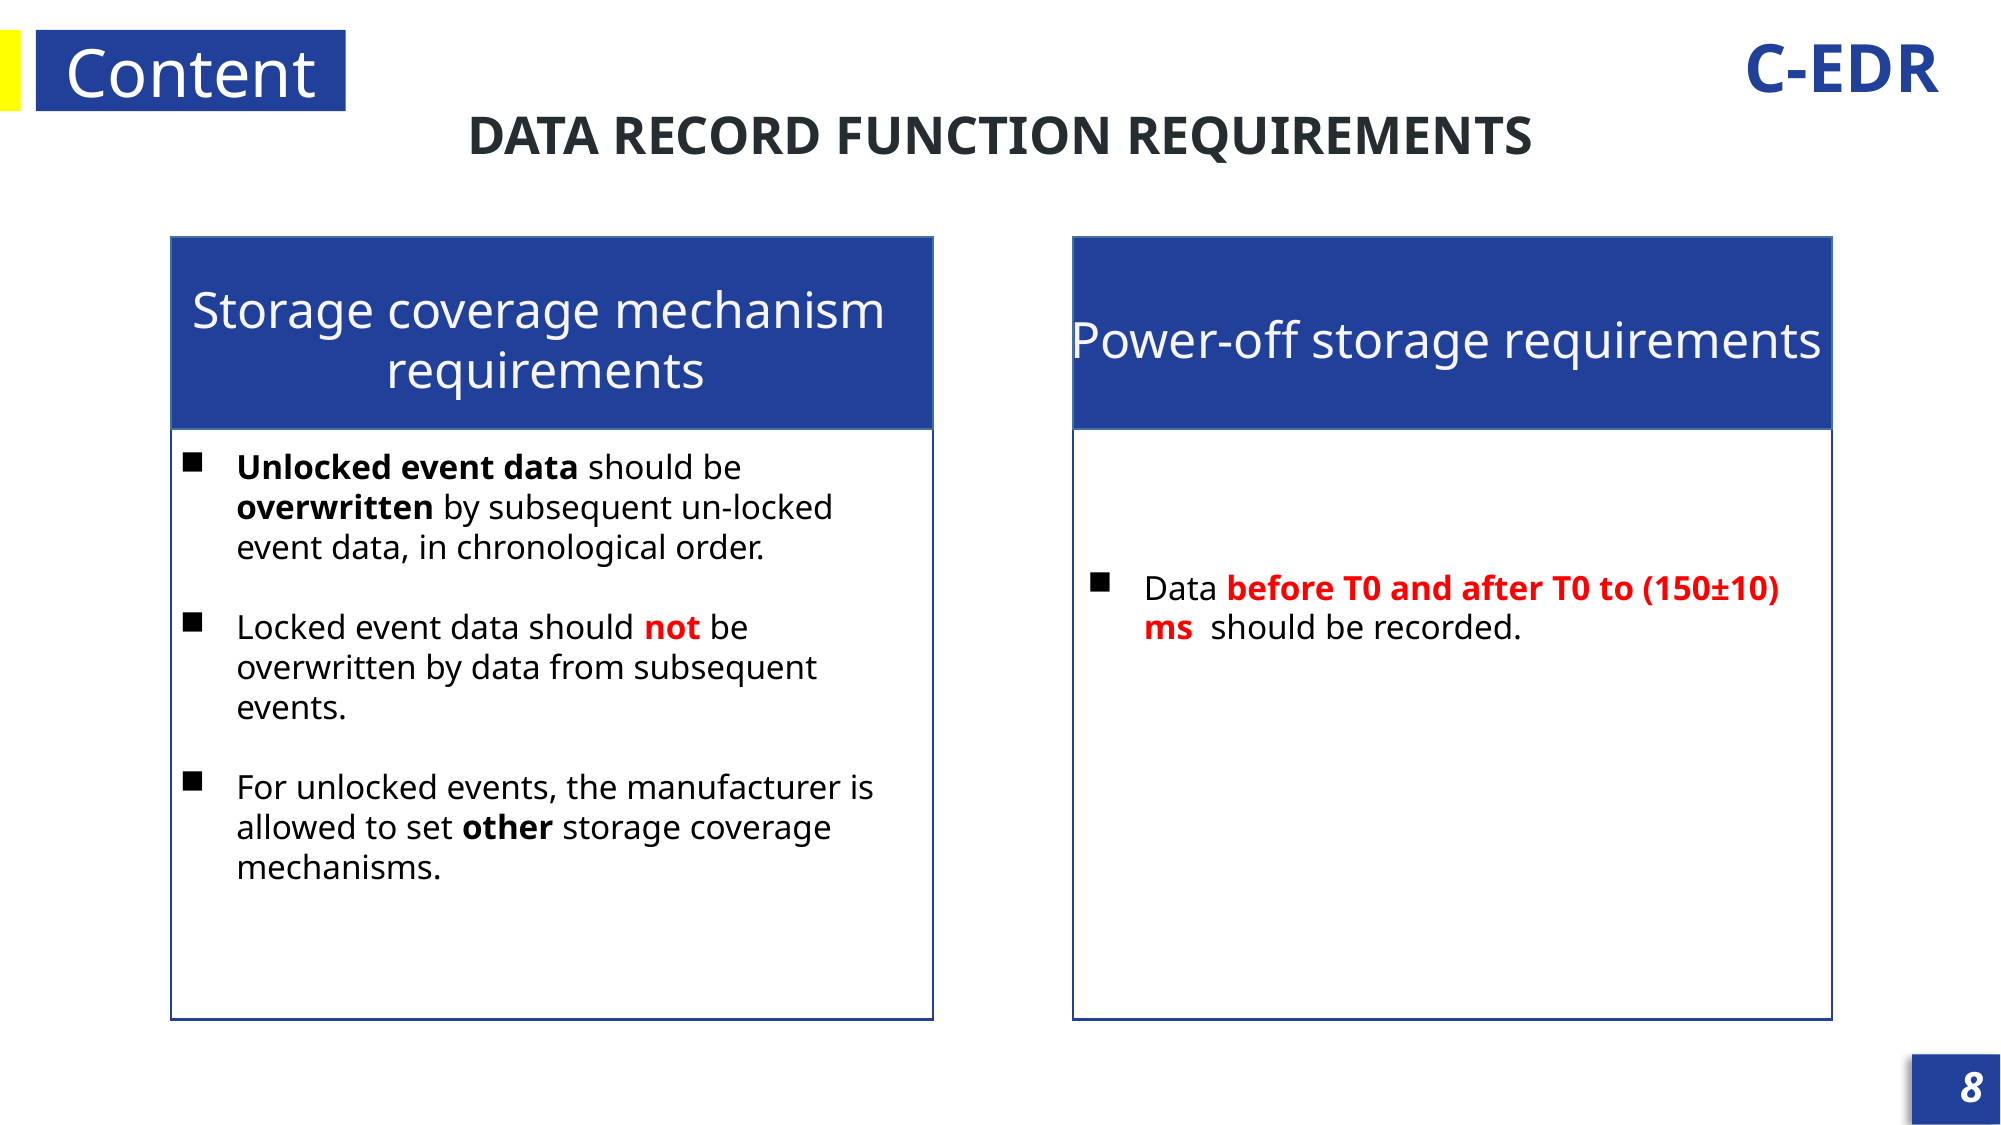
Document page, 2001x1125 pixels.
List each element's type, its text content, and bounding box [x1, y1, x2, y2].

text_box DATA RECORD FUNCTION REQUIREMENTS [462, 98, 1538, 170]
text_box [165, 236, 1835, 1020]
slide_number 8 [1548, 1059, 1999, 1120]
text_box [0, 29, 346, 112]
